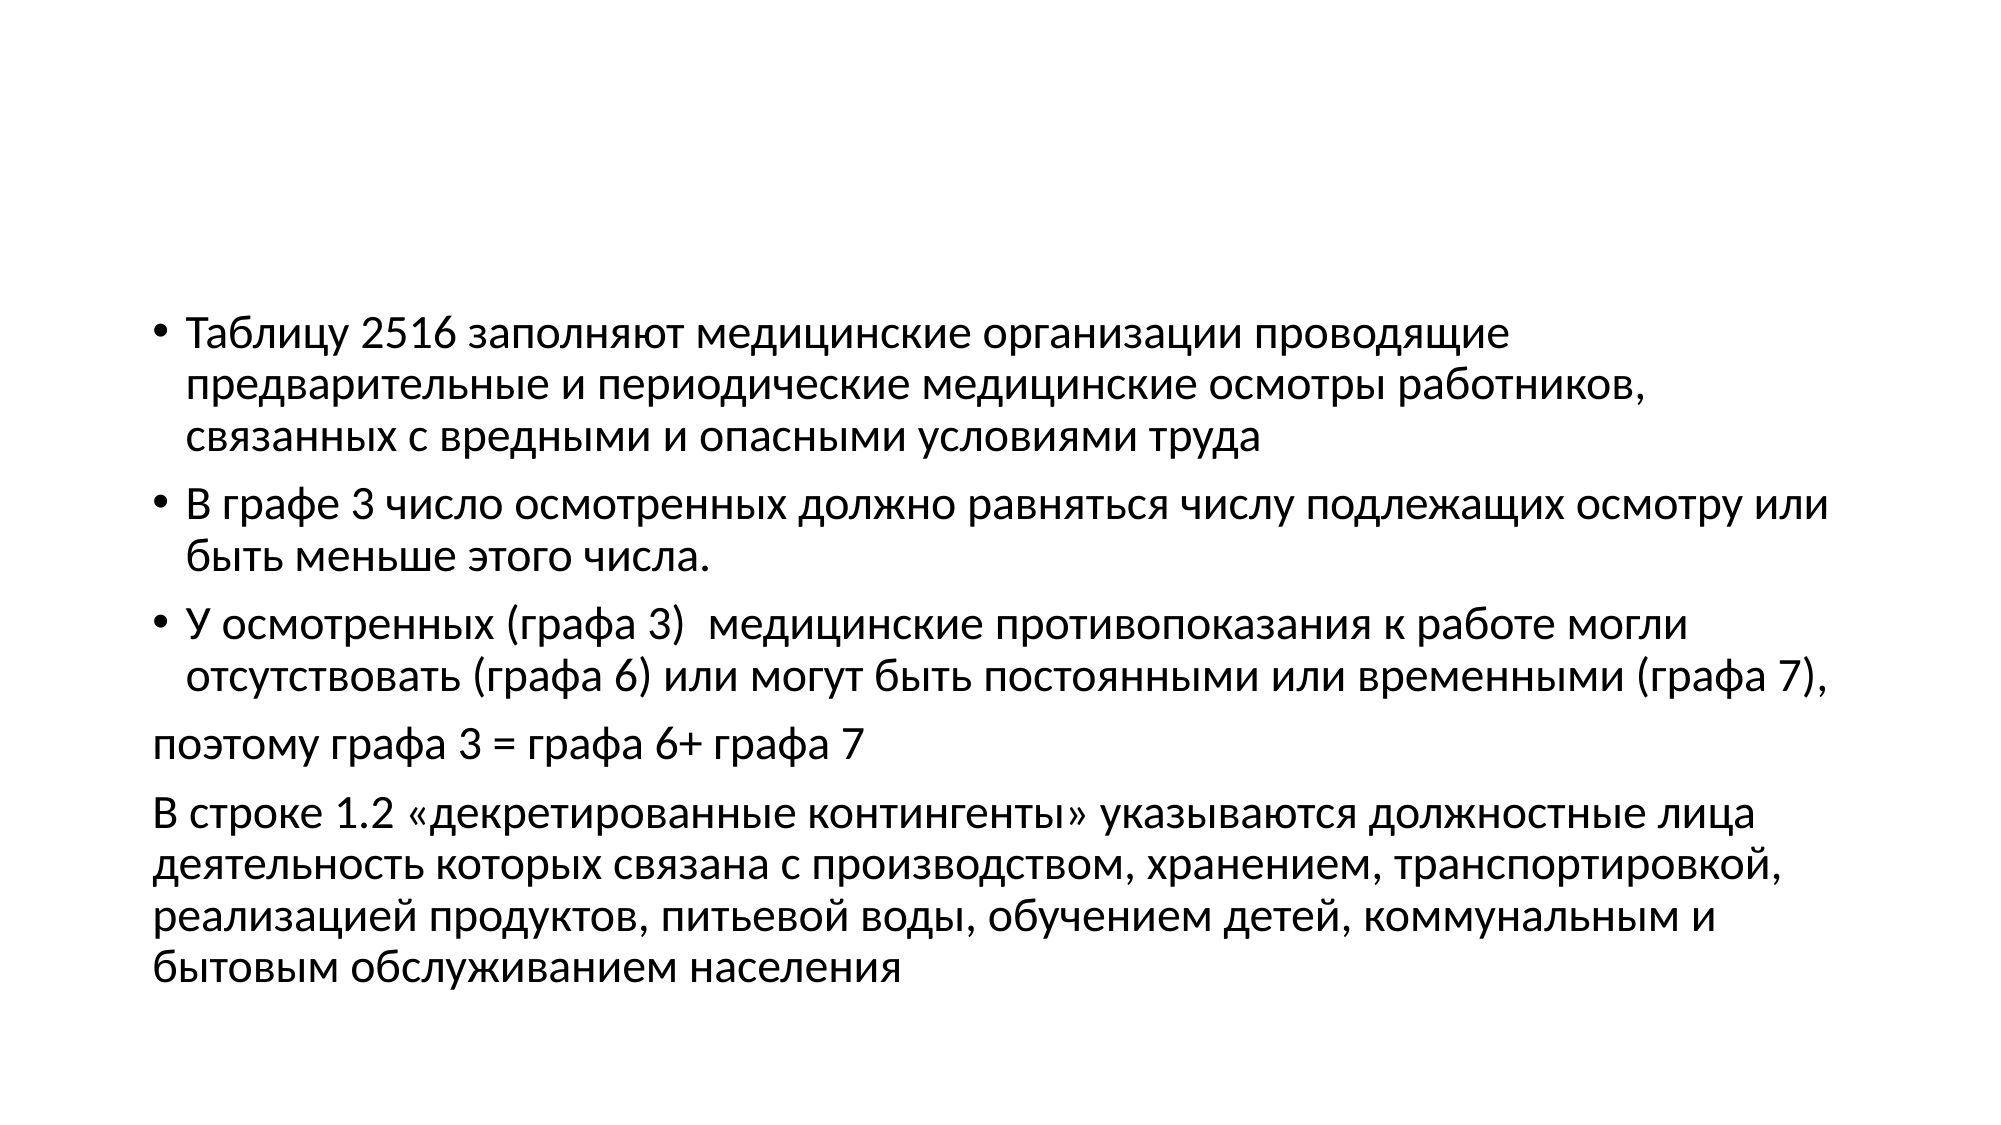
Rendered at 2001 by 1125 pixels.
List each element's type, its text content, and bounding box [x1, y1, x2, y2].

list Таблицу 2516 заполняют медицинские организации проводящие предварительные и периодические медицинские осмотры работников, связанных с вредными и опасными условиями труда В графе 3 число осмотренных должно равняться числу подлежащих осмотру или быть меньше этого числа. У осмотренных (графа 3) медицинские противопоказания к работе могли отсутствовать (графа 6) или могут быть постоянными или временными (графа 7), поэтому графа 3 = графа 6+ графа 7 В строке 1.2 «декретированные контингенты» указываются должностные лица деятельность которых связана с производством, хранением, транспортировкой, реализацией продуктов, питьевой воды, обучением детей, коммунальным и бытовым обслуживанием населения [137, 299, 1863, 1014]
